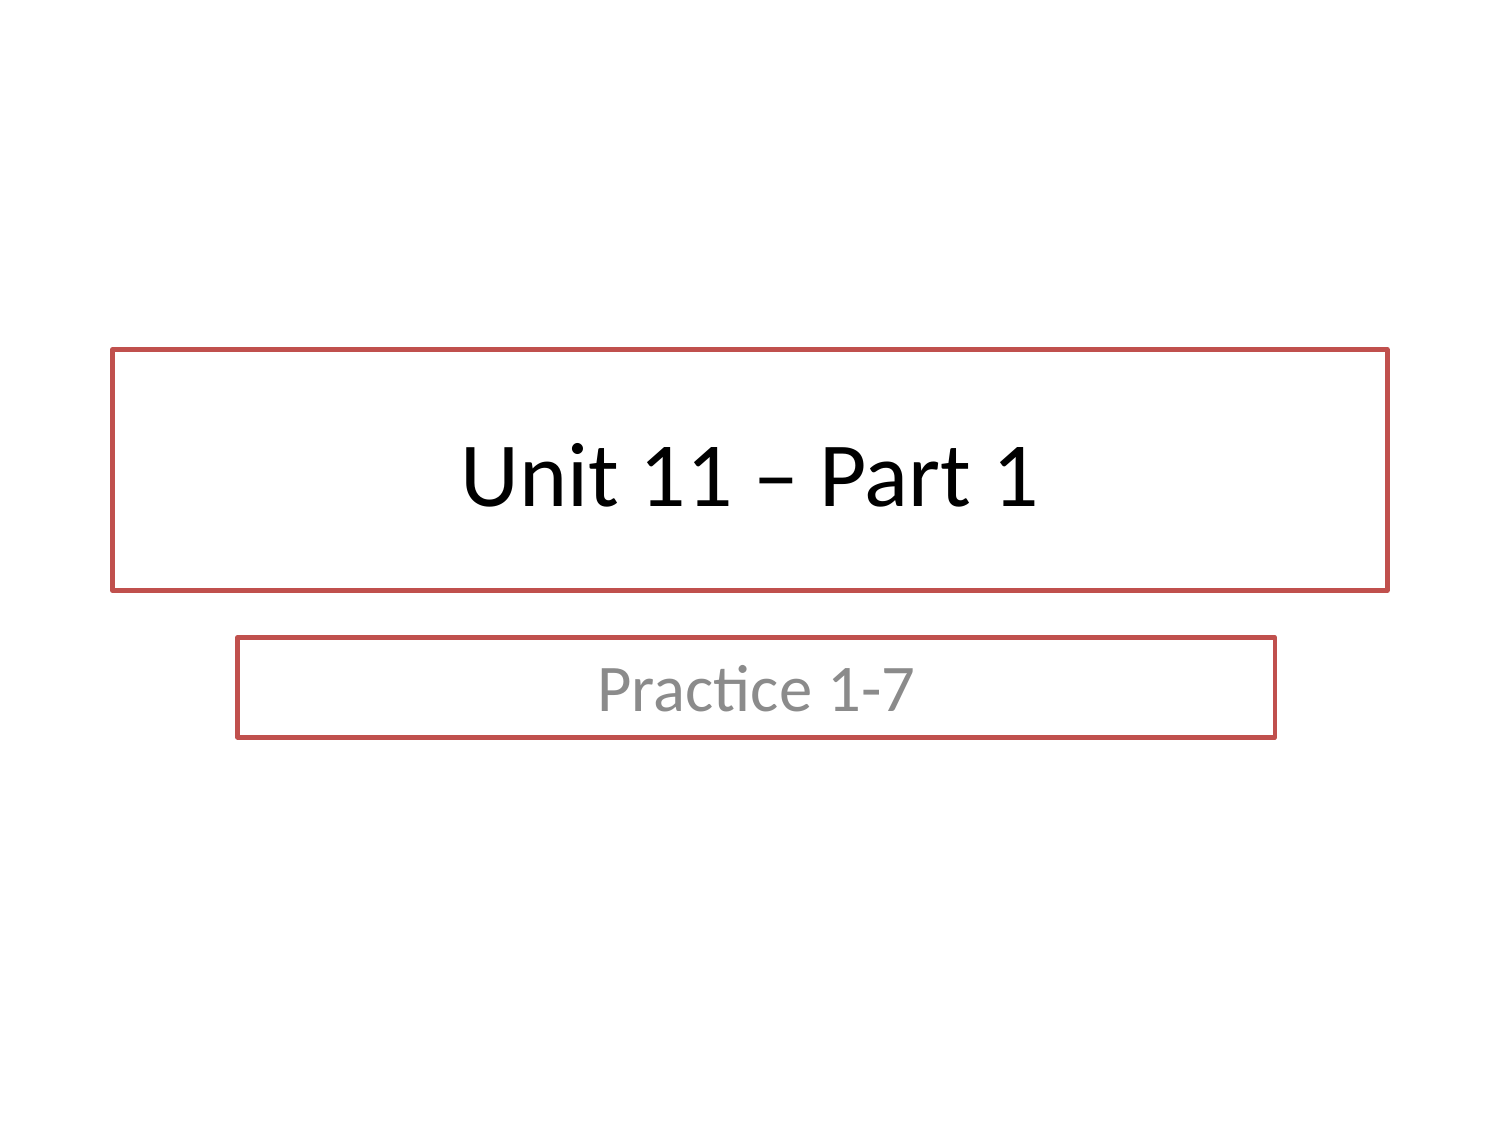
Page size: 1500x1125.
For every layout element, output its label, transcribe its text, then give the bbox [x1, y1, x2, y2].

title Unit 11 – Part 1 [110, 347, 1390, 593]
subtitle Practice 1-7 [235, 635, 1277, 740]
